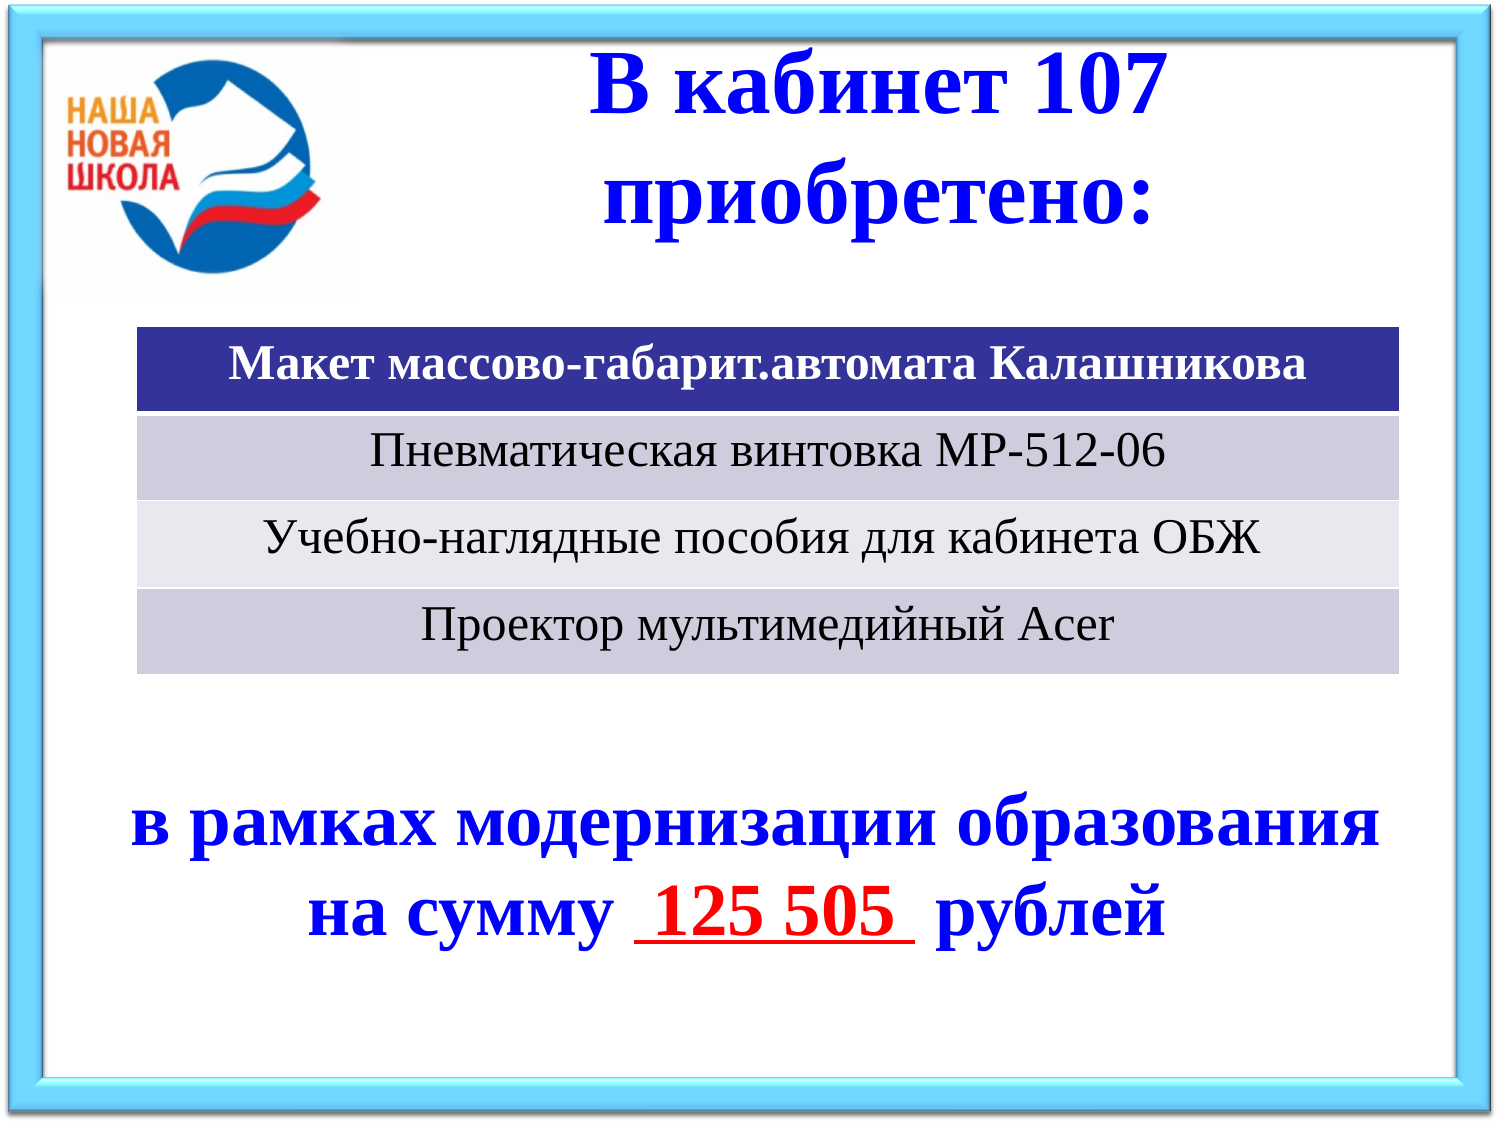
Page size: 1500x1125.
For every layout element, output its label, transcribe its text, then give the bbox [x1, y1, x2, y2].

table_cell Проектор мультимедийный Acer [137, 589, 1399, 674]
subtitle в рамках модернизации образования на сумму 125 505 рублей [88, 763, 1424, 981]
table_cell Учебно-наглядные пособия для кабинета ОБЖ [137, 501, 1399, 587]
title В кабинет 107 приобретено: [324, 0, 1435, 154]
picture [29, 30, 360, 303]
table_cell Пневматическая винтовка МР-512-06 [137, 416, 1399, 500]
table_header Макет массово-габарит.автомата Калашникова [137, 327, 1399, 411]
